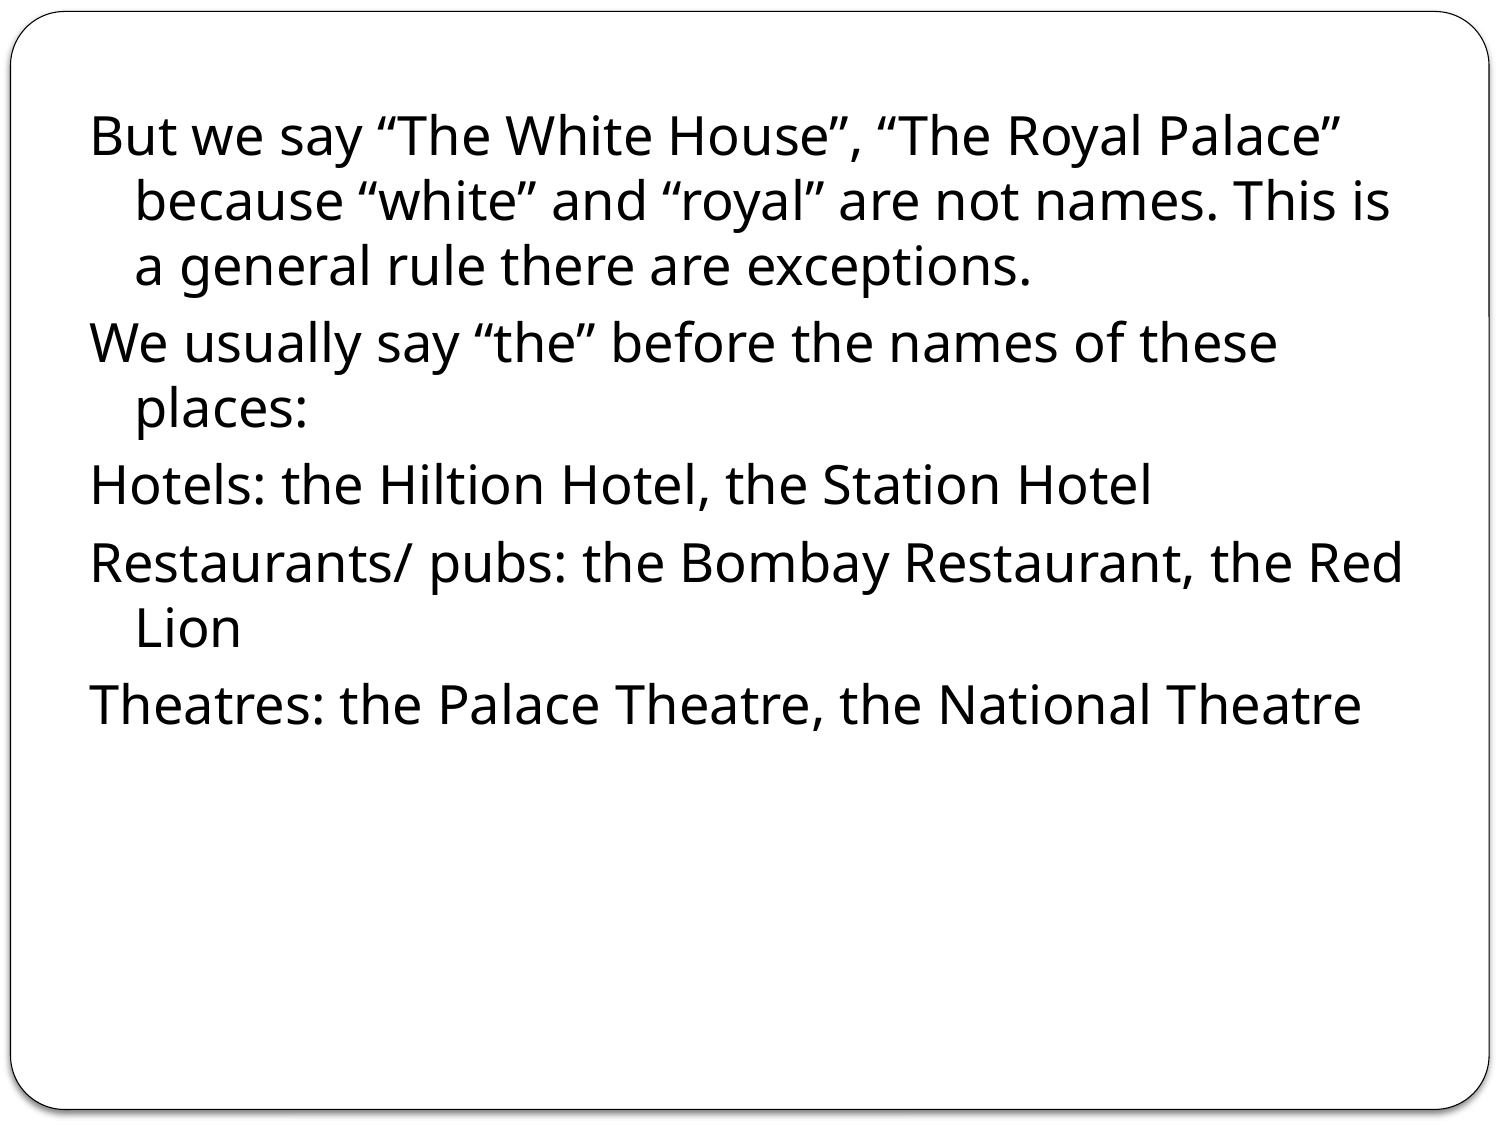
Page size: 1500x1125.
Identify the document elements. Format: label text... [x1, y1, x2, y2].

list But we say “The White House”, “The Royal Palace” because “white” and “royal” are not names. This is a general rule there are exceptions. We usually say “the” before the names of these places: Hotels: the Hiltion Hotel, the Station Hotel Restaurants/ pubs: the Bombay Restaurant, the Red Lion Theatres: the Palace Theatre, the National Theatre [75, 93, 1425, 1005]
